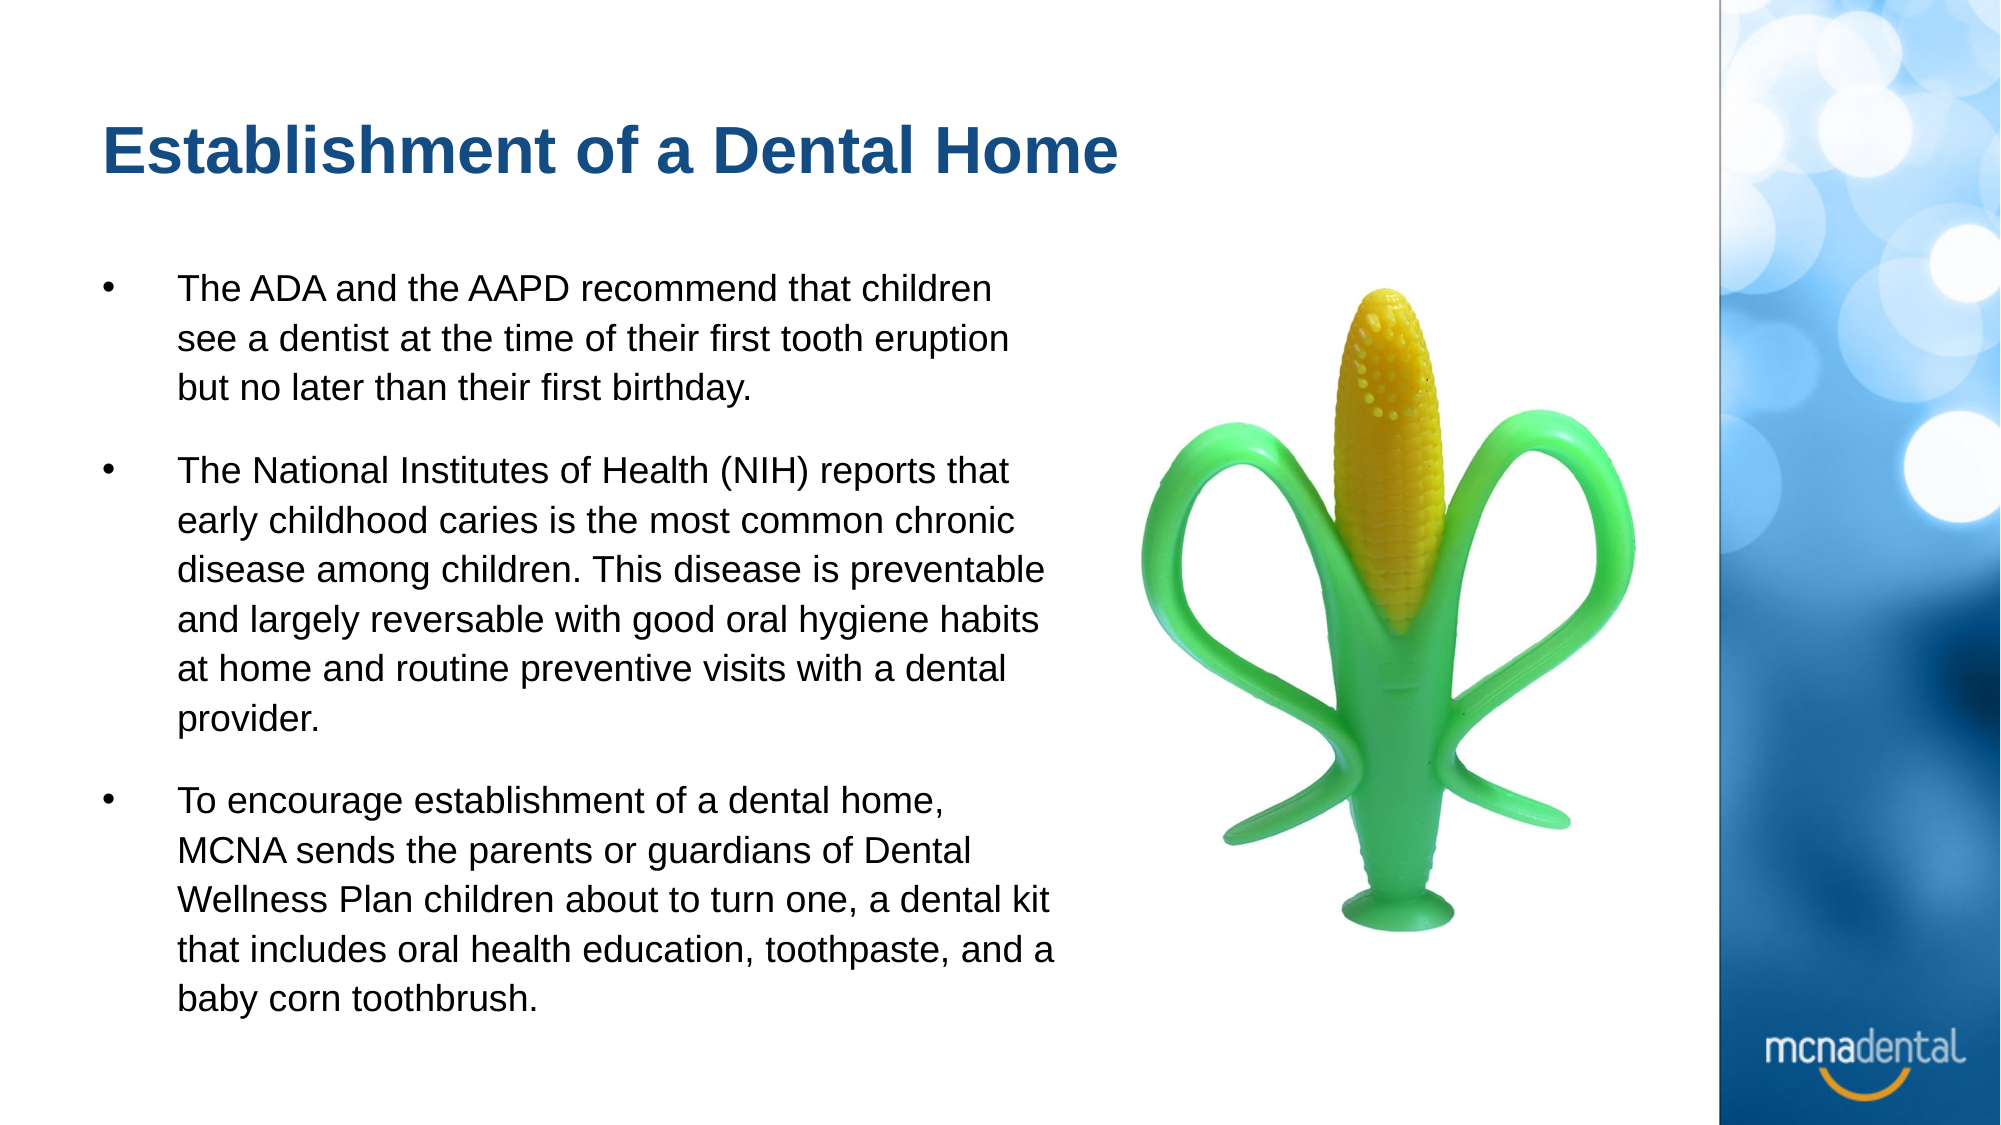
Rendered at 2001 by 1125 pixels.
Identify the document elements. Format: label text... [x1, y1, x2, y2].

list The ADA and the AAPD recommend that children see a dentist at the time of their first tooth eruption but no later than their first birthday. The National Institutes of Health (NIH) reports that early childhood caries is the most common chronic disease among children. This disease is preventable and largely reversable with good oral hygiene habits at home and routine preventive visits with a dental provider. To encourage establishment of a dental home, MCNA sends the parents or guardians of Dental Wellness Plan children about to turn one, a dental kit that includes oral health education, toothpaste, and a baby corn toothbrush. [87, 252, 1078, 1050]
picture [0, 0, 2001, 1125]
title Establishment of a Dental Home [87, 71, 1637, 222]
